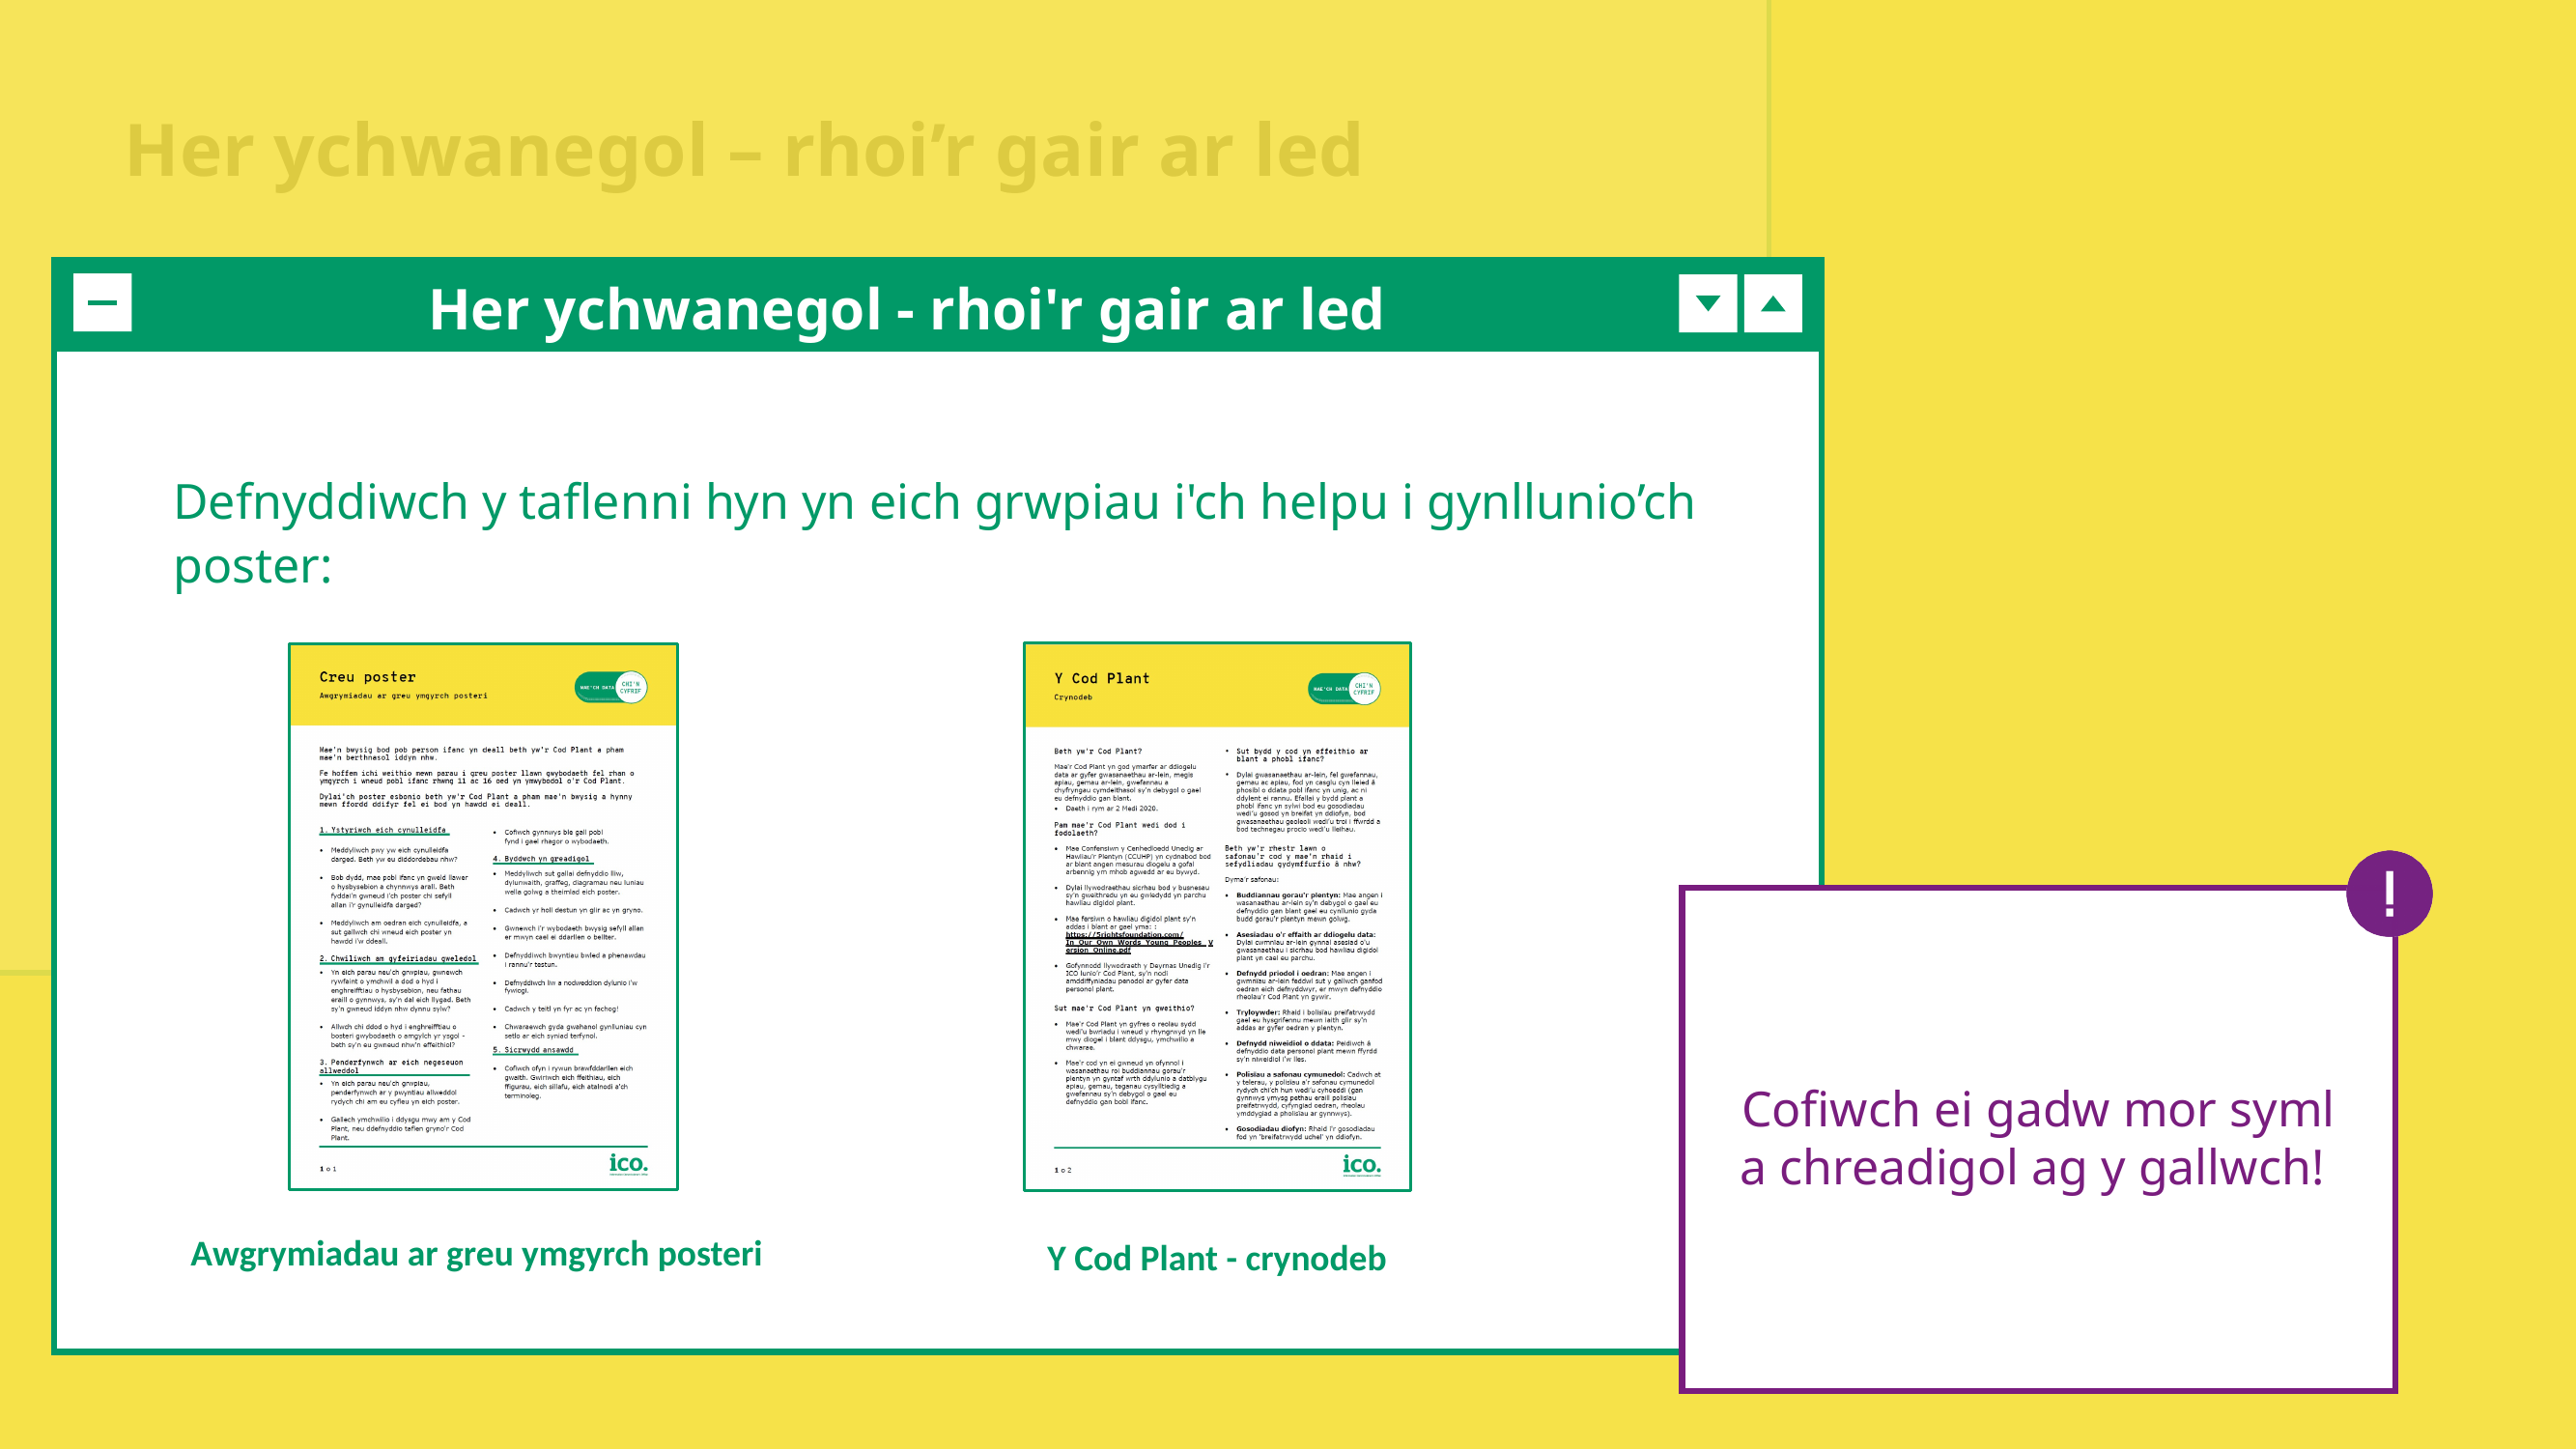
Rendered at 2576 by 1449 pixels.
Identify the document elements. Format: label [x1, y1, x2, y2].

text_box [0, 0, 2576, 1386]
text_box [53, 259, 1823, 1352]
text_box [1682, 850, 2433, 1392]
